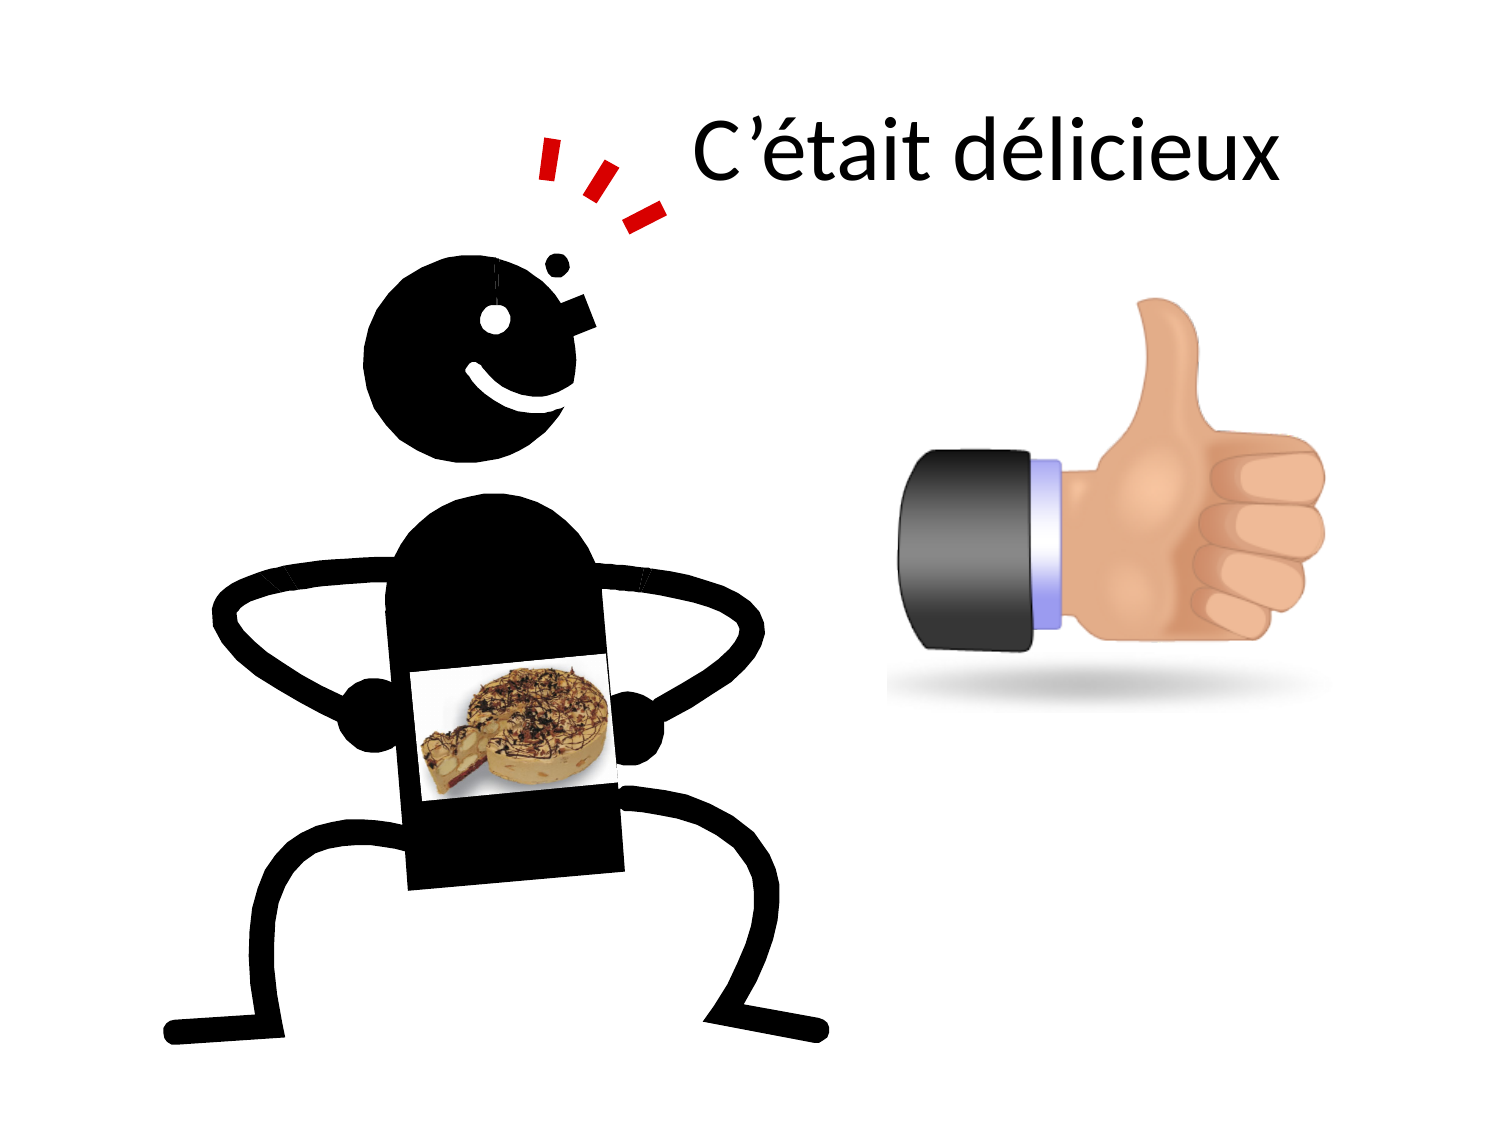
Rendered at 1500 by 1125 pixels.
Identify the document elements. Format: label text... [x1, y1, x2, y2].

picture [162, 137, 830, 1046]
picture [887, 262, 1338, 713]
title C’était délicieux [512, 50, 1463, 238]
